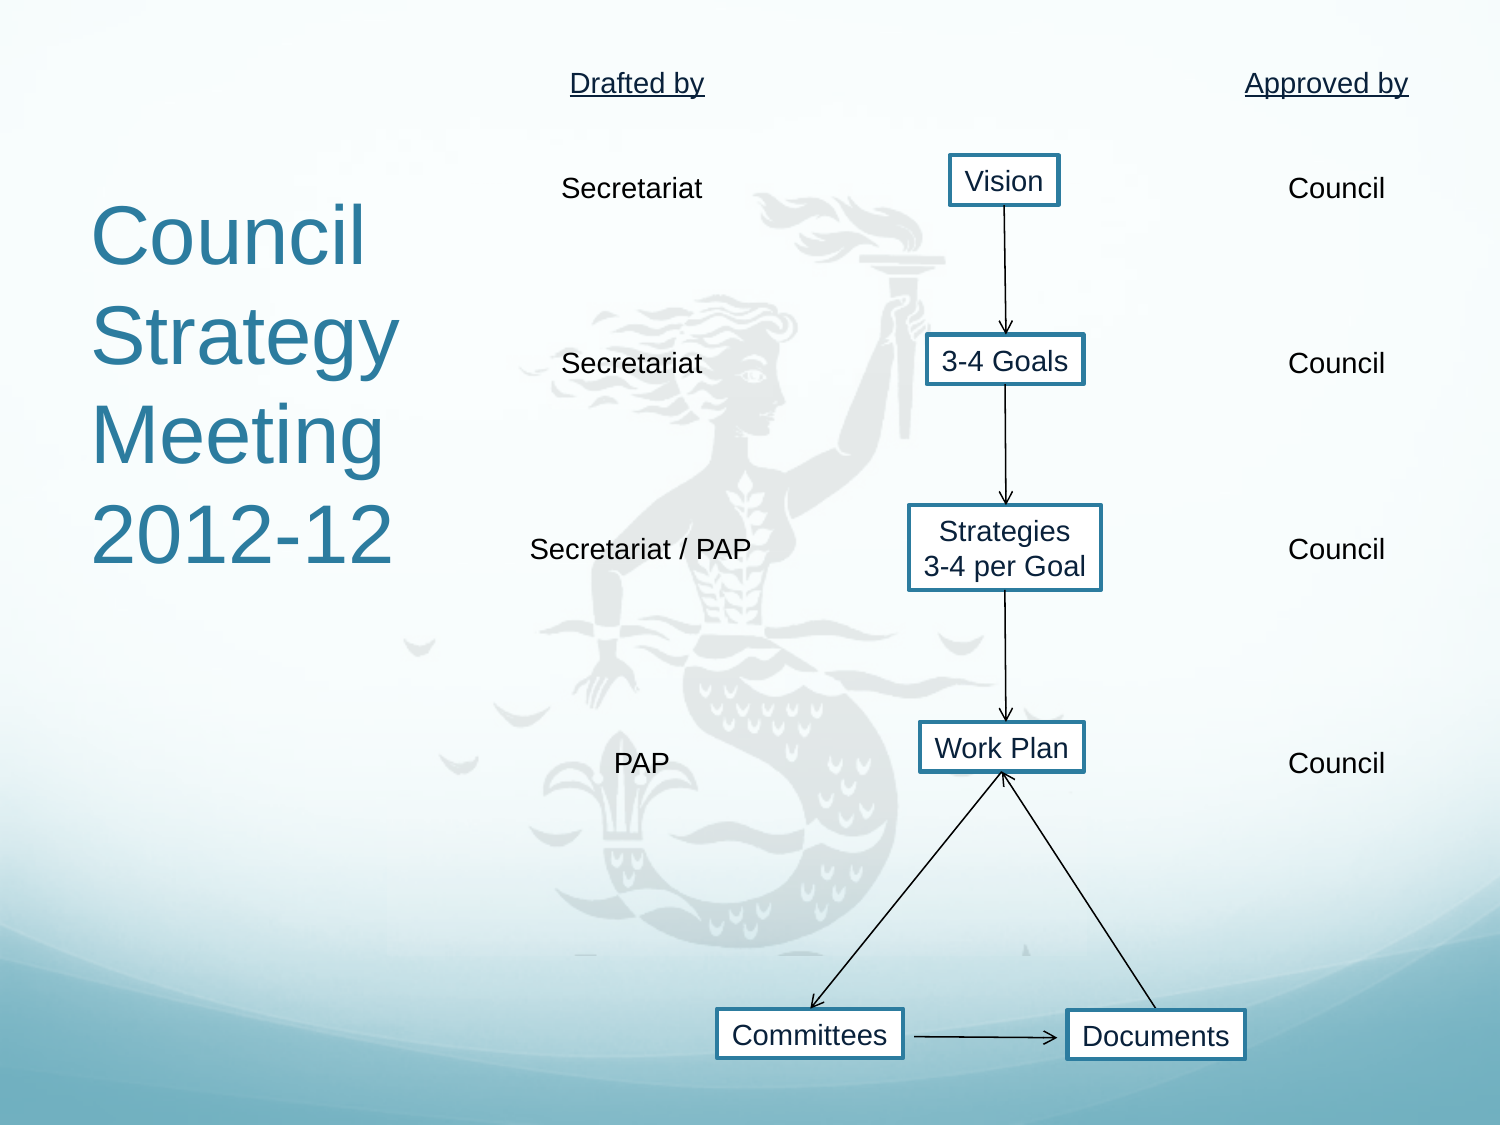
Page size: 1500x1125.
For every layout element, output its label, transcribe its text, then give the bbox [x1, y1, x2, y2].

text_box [501, 56, 1436, 1067]
title Council Strategy Meeting 2012-12 [75, 45, 467, 589]
